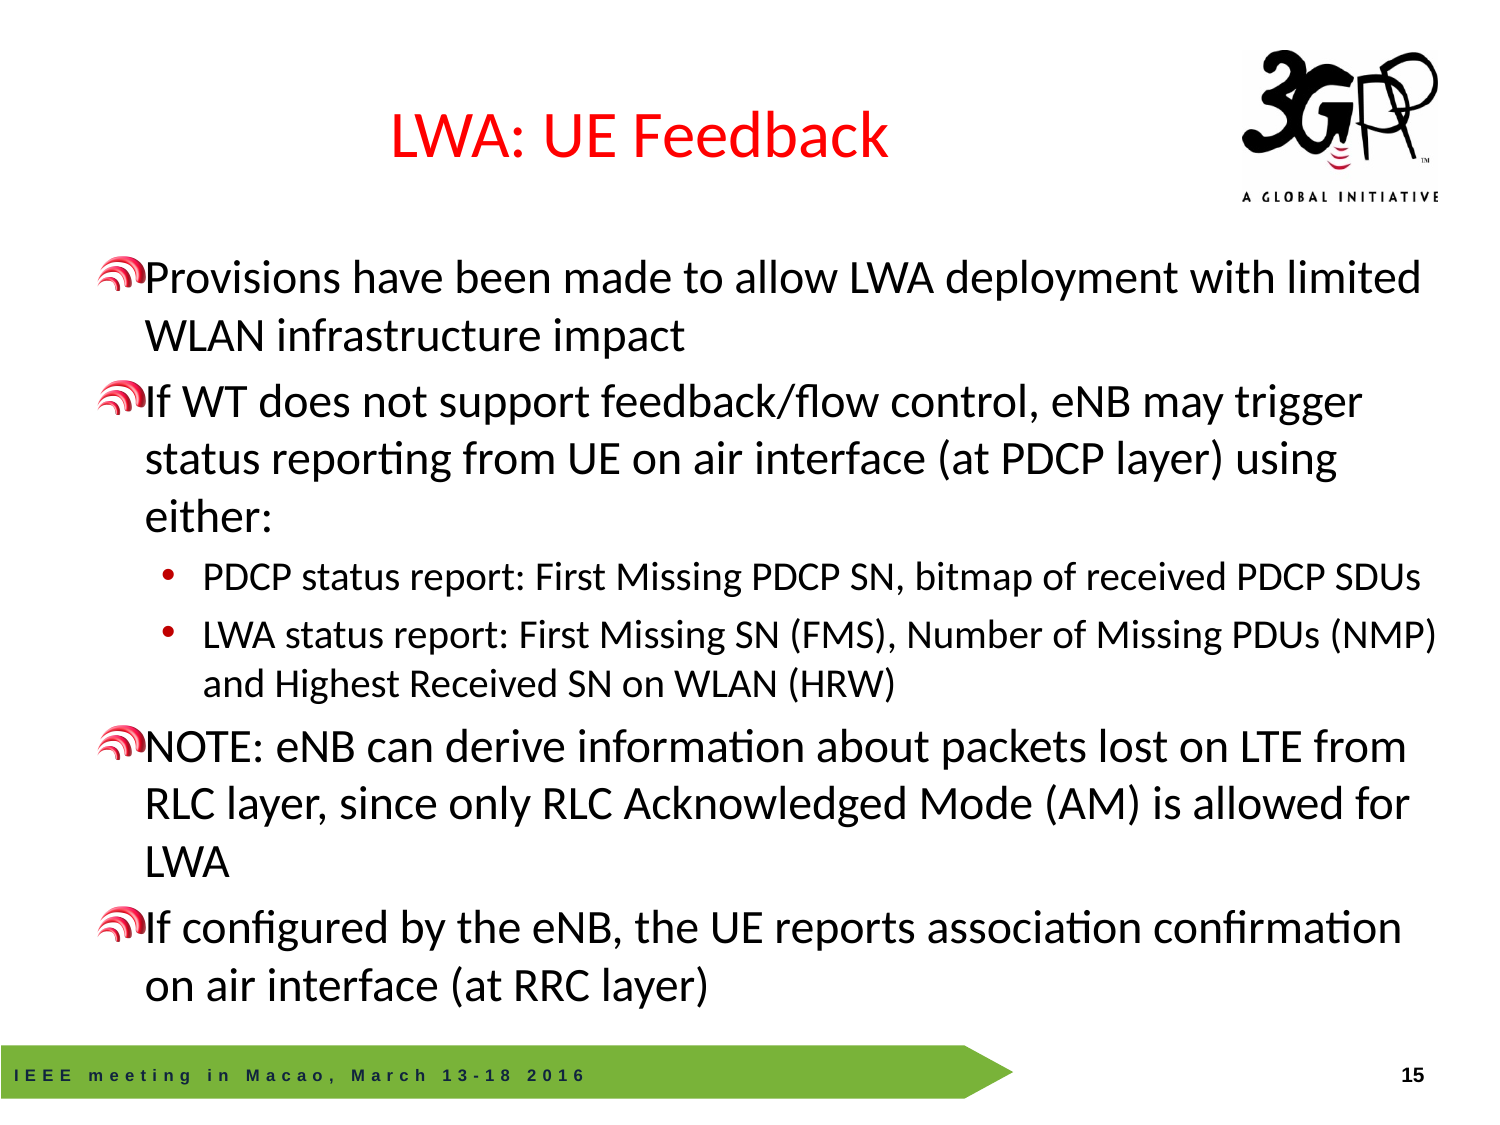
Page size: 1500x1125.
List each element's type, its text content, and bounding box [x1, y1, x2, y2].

picture [1242, 50, 1438, 202]
picture [94, 254, 136, 295]
list Provisions have been made to allow LWA deployment with limited WLAN infrastructure impact If WT does not support feedback/flow control, eNB may trigger status reporting from UE on air interface (at PDCP layer) using either: PDCP status report: First Missing PDCP SN, bitmap of received PDCP SDUs LWA status report: First Missing SN (FMS), Number of Missing PDUs (NMP) and Highest Received SN on WLAN (HRW) NOTE: eNB can derive information about packets lost on LTE from RLC layer, since only RLC Acknowledged Mode (AM) is allowed for LWA If configured by the eNB, the UE reports association confirmation on air interface (at RRC layer) [79, 238, 1456, 1031]
picture [94, 723, 136, 764]
title LWA: UE Feedback [80, 37, 1201, 225]
picture [94, 378, 136, 419]
picture [94, 904, 136, 946]
